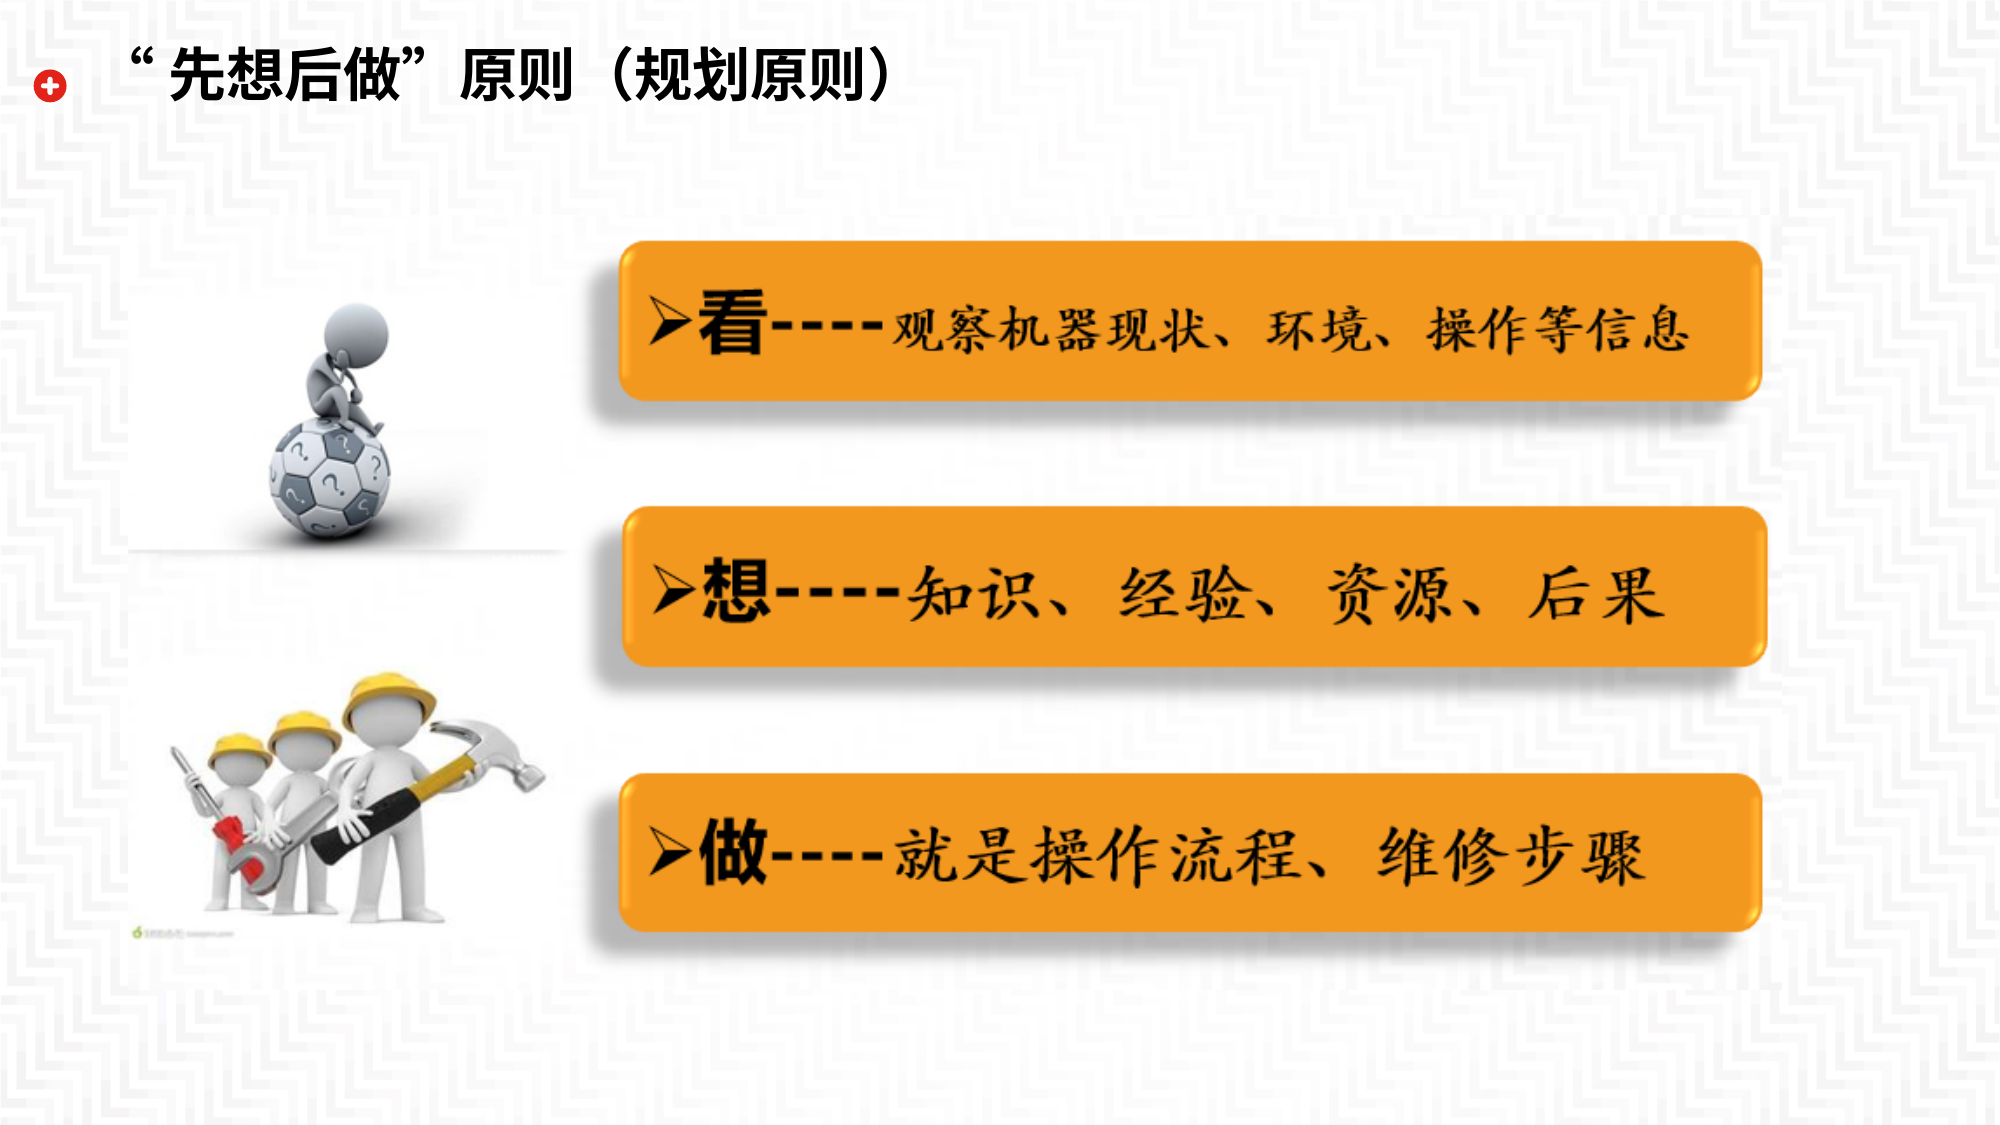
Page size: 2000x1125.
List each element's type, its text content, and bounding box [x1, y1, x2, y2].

picture [0, 0, 2000, 1125]
text_box “先想后做”原则（规划原则） [85, 27, 1236, 120]
